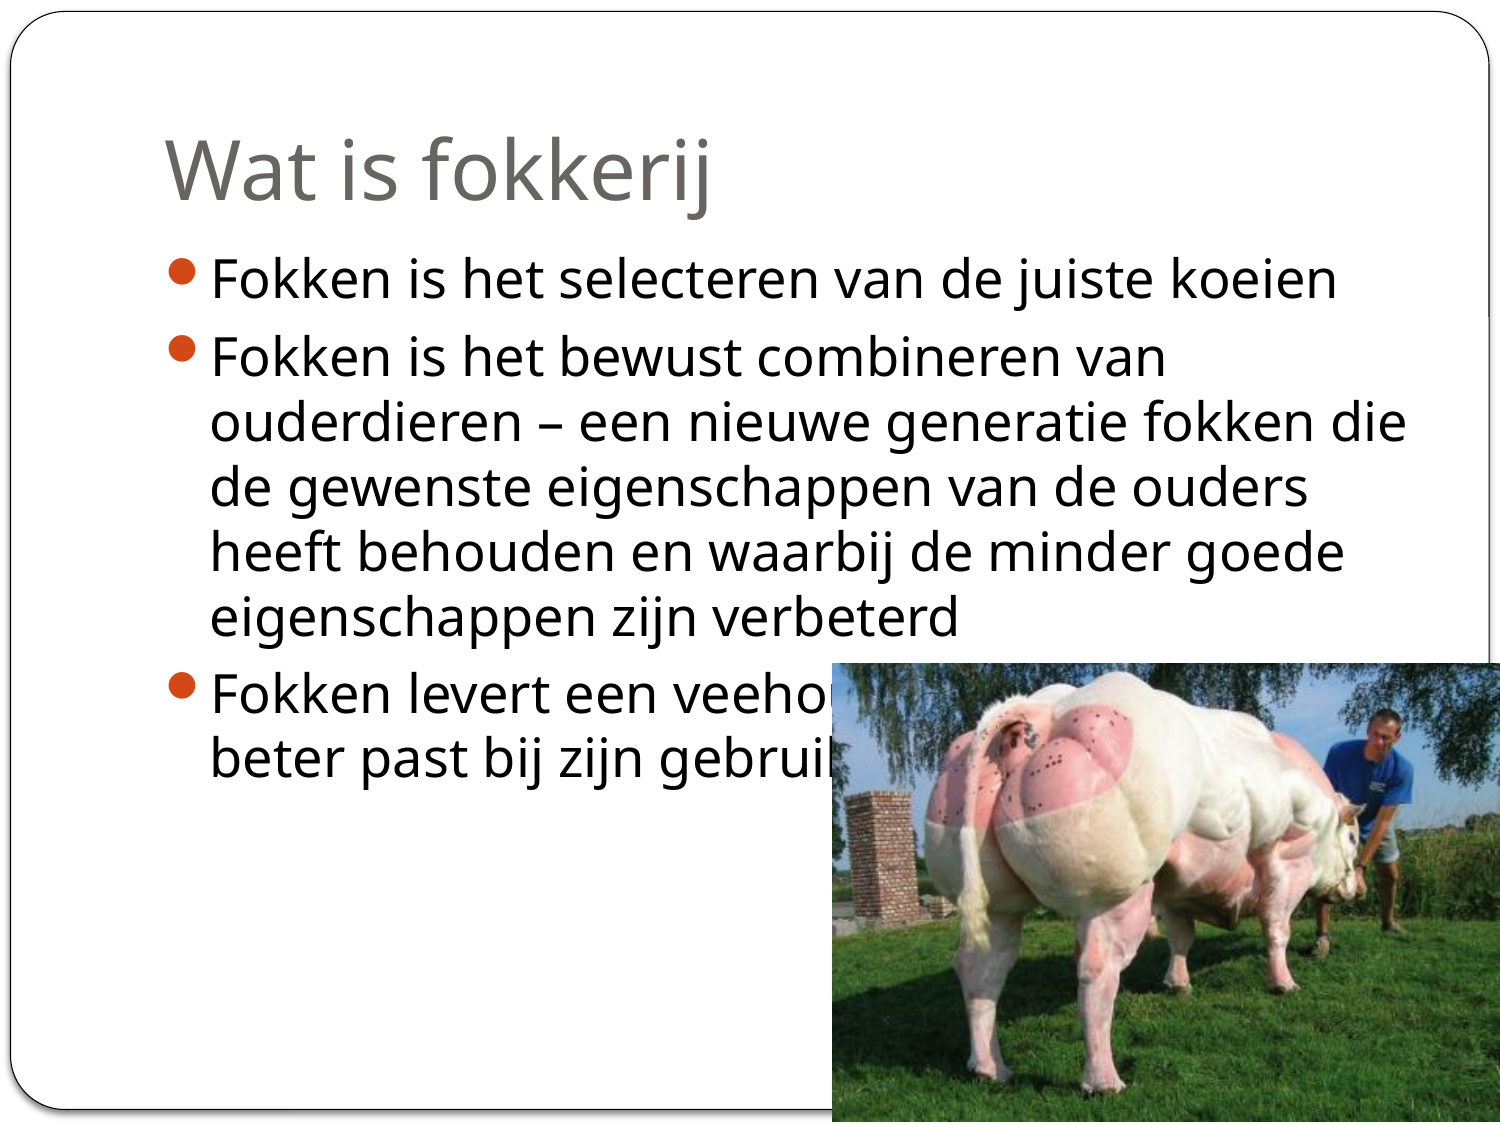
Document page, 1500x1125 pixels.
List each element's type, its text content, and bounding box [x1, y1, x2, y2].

picture [832, 663, 1500, 1122]
list Fokken is het selecteren van de juiste koeien Fokken is het bewust combineren van ouderdieren – een nieuwe generatie fokken die de gewenste eigenschappen van de ouders heeft behouden en waarbij de minder goede eigenschappen zijn verbeterd Fokken levert een veehouder een dier op dat beter past bij zijn gebruiksdoel [150, 237, 1425, 988]
title Wat is fokkerij [150, 45, 1425, 233]
